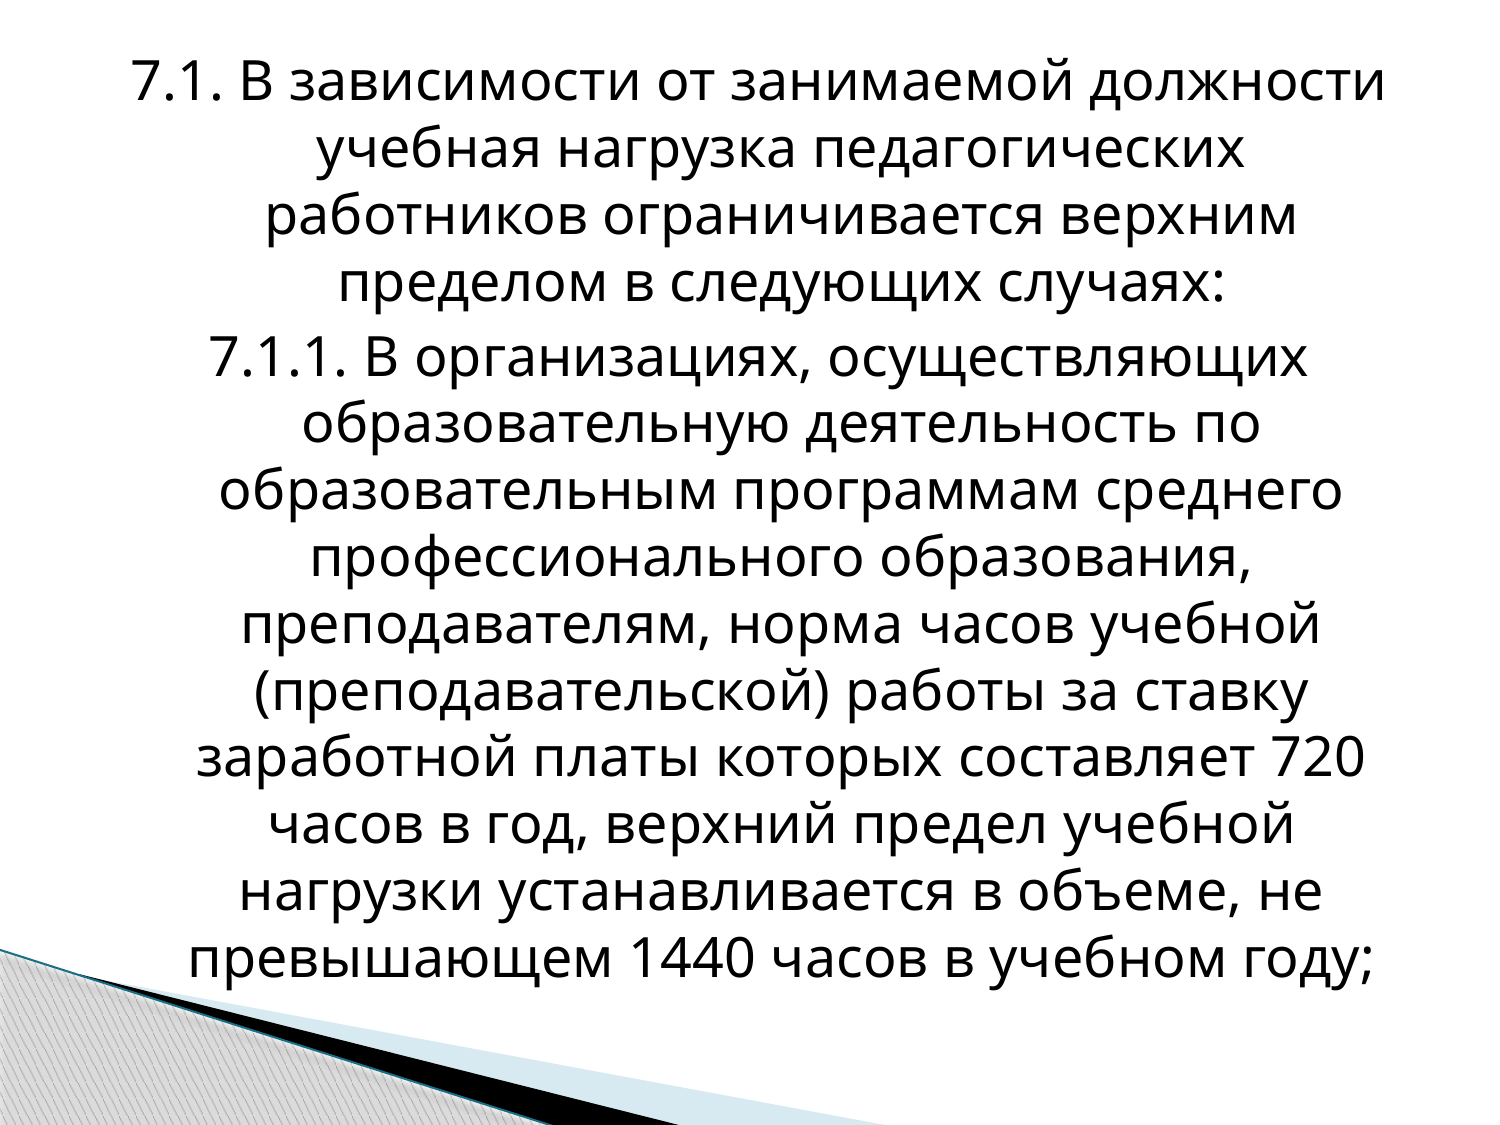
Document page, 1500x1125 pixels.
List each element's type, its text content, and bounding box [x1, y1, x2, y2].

list 7.1. В зависимости от занимаемой должности учебная нагрузка педагогических работников ограничивается верхним пределом в следующих случаях: 7.1.1. В организациях, осуществляющих образовательную деятельность по образовательным программам среднего профессионального образования, преподавателям, норма часов учебной (преподавательской) работы за ставку заработной платы которых составляет 720 часов в год, верхний предел учебной нагрузки устанавливается в объеме, не превышающем 1440 часов в учебном году; [75, 37, 1425, 1005]
